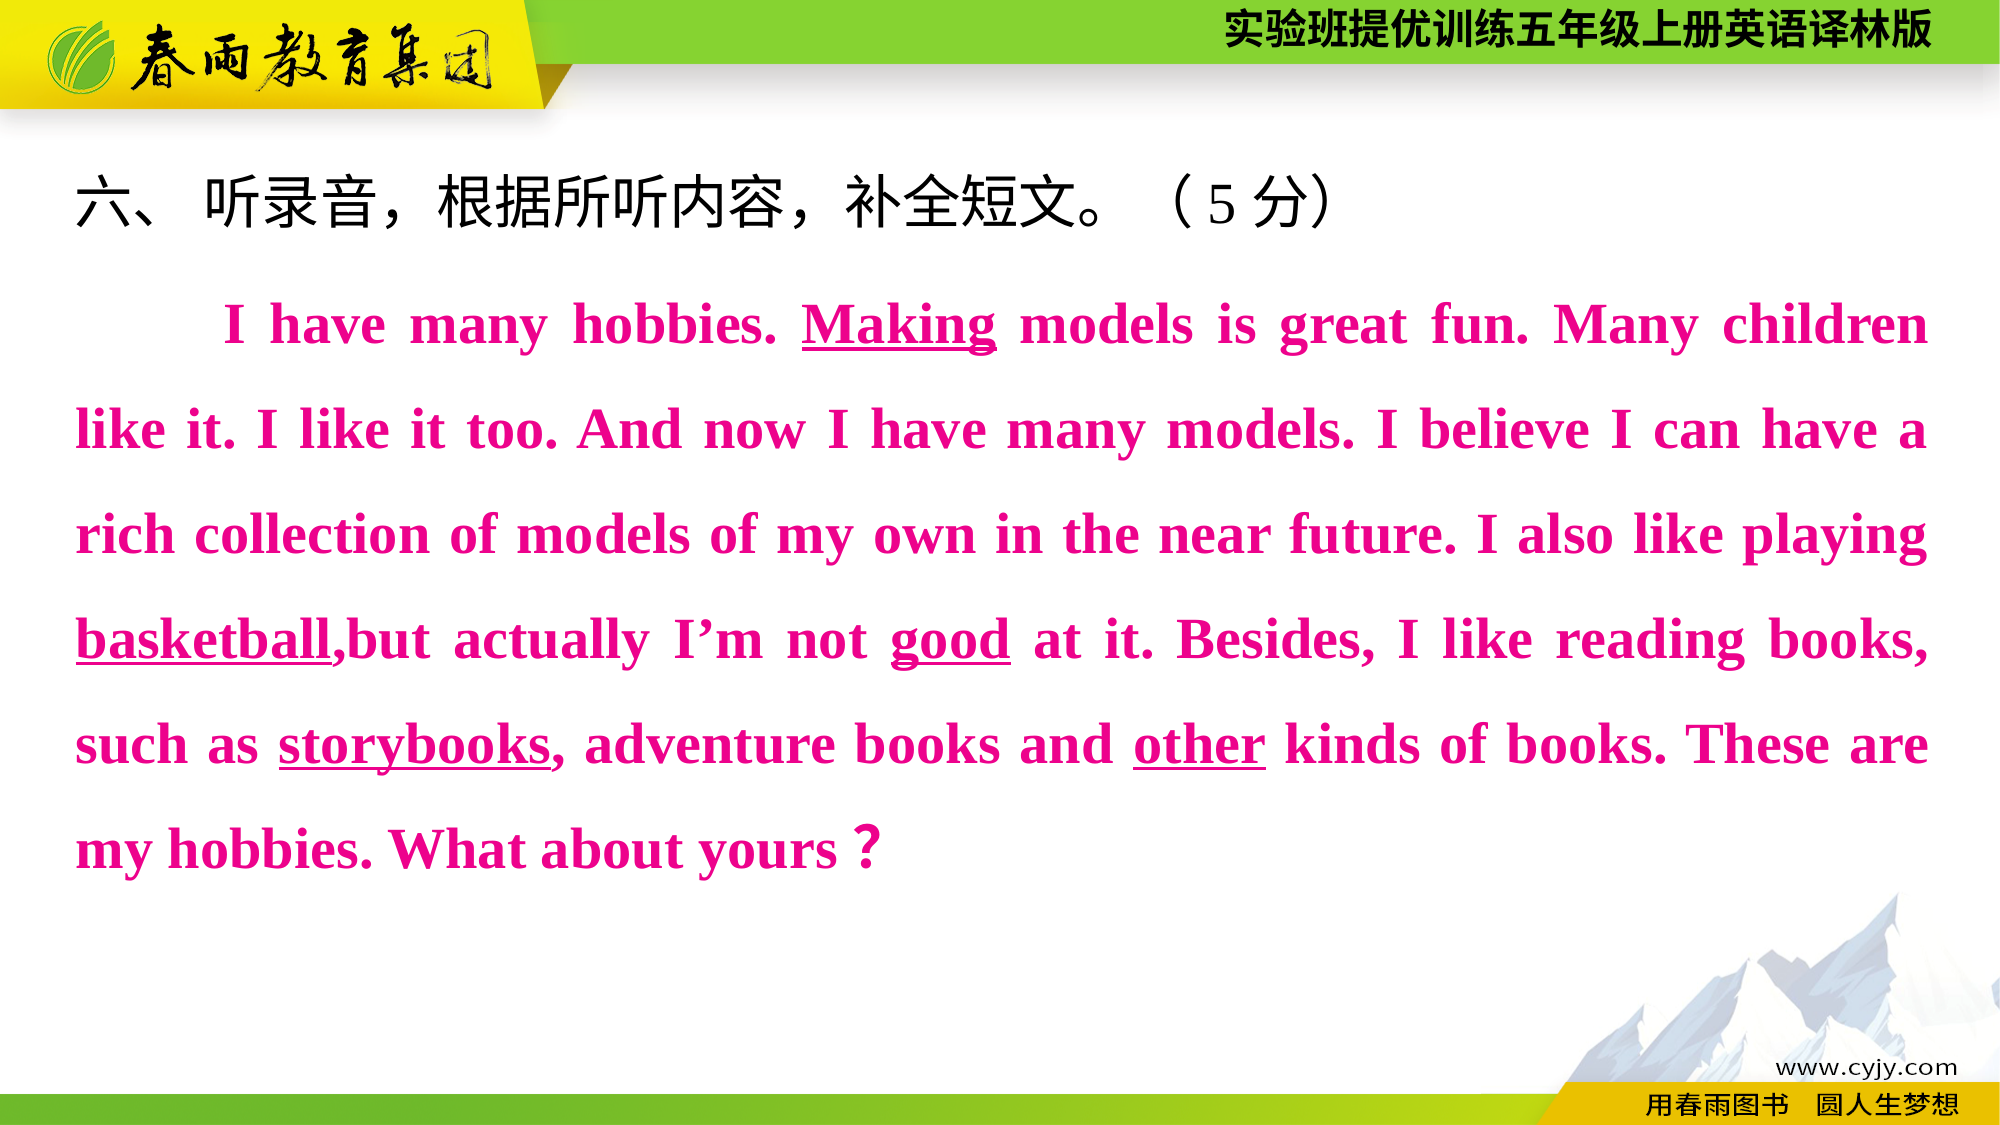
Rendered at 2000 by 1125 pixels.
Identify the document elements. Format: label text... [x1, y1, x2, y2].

text_box I have many hobbies. Making models is great fun. Many children like it. I like it too. And now I have many models. I believe I can have a rich collection of models of my own in the near future. I also like playing basketball,but actually I’m not good at it. Besides, I like reading books, such as storybooks, adventure books and other kinds of books. These are my hobbies. What about yours？ [60, 243, 1945, 888]
list 六、 听录音，根据所听内容，补全短文。（5分） [59, 122, 1944, 231]
picture [0, 0, 2000, 1125]
